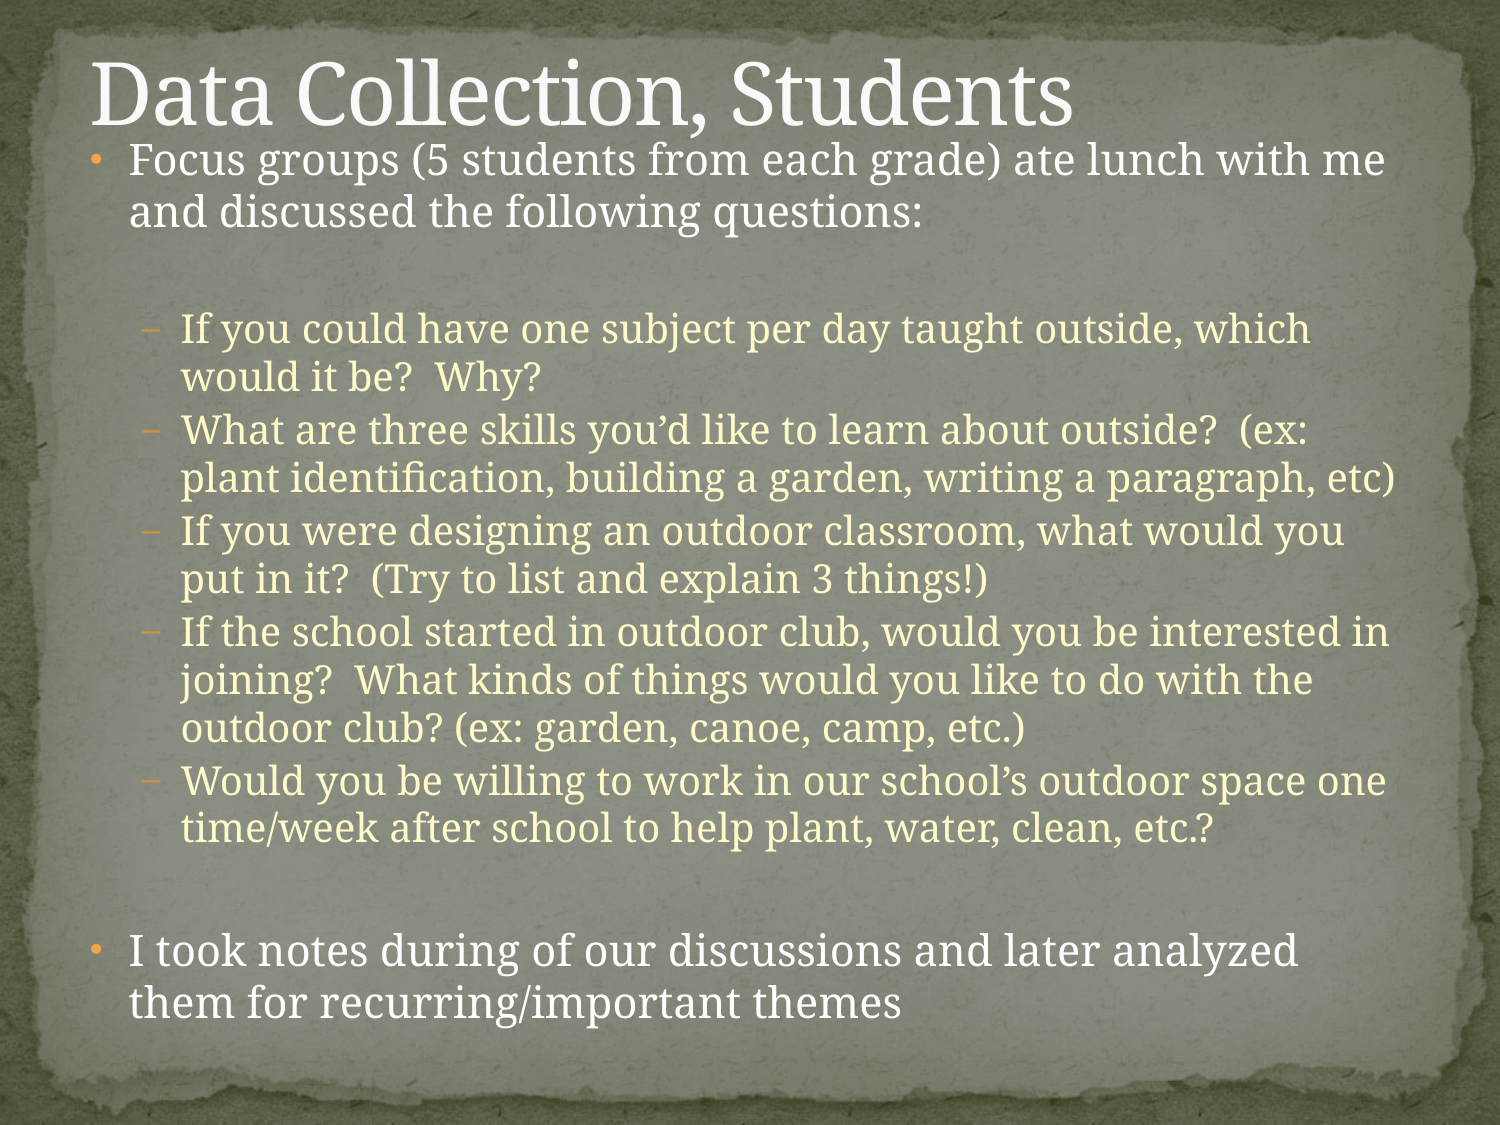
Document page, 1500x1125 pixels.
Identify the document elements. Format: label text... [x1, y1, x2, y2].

list Focus groups (5 students from each grade) ate lunch with me and discussed the following questions: If you could have one subject per day taught outside, which would it be? Why? What are three skills you’d like to learn about outside? (ex: plant identification, building a garden, writing a paragraph, etc) If you were designing an outdoor classroom, what would you put in it? (Try to list and explain 3 things!) If the school started in outdoor club, would you be interested in joining? What kinds of things would you like to do with the outdoor club? (ex: garden, canoe, camp, etc.) Would you be willing to work in our school’s outdoor space one time/week after school to help plant, water, clean, etc.? I took notes during of our discussions and later analyzed them for recurring/important themes [75, 150, 1425, 1088]
title Data Collection, Students [74, 0, 1425, 150]
